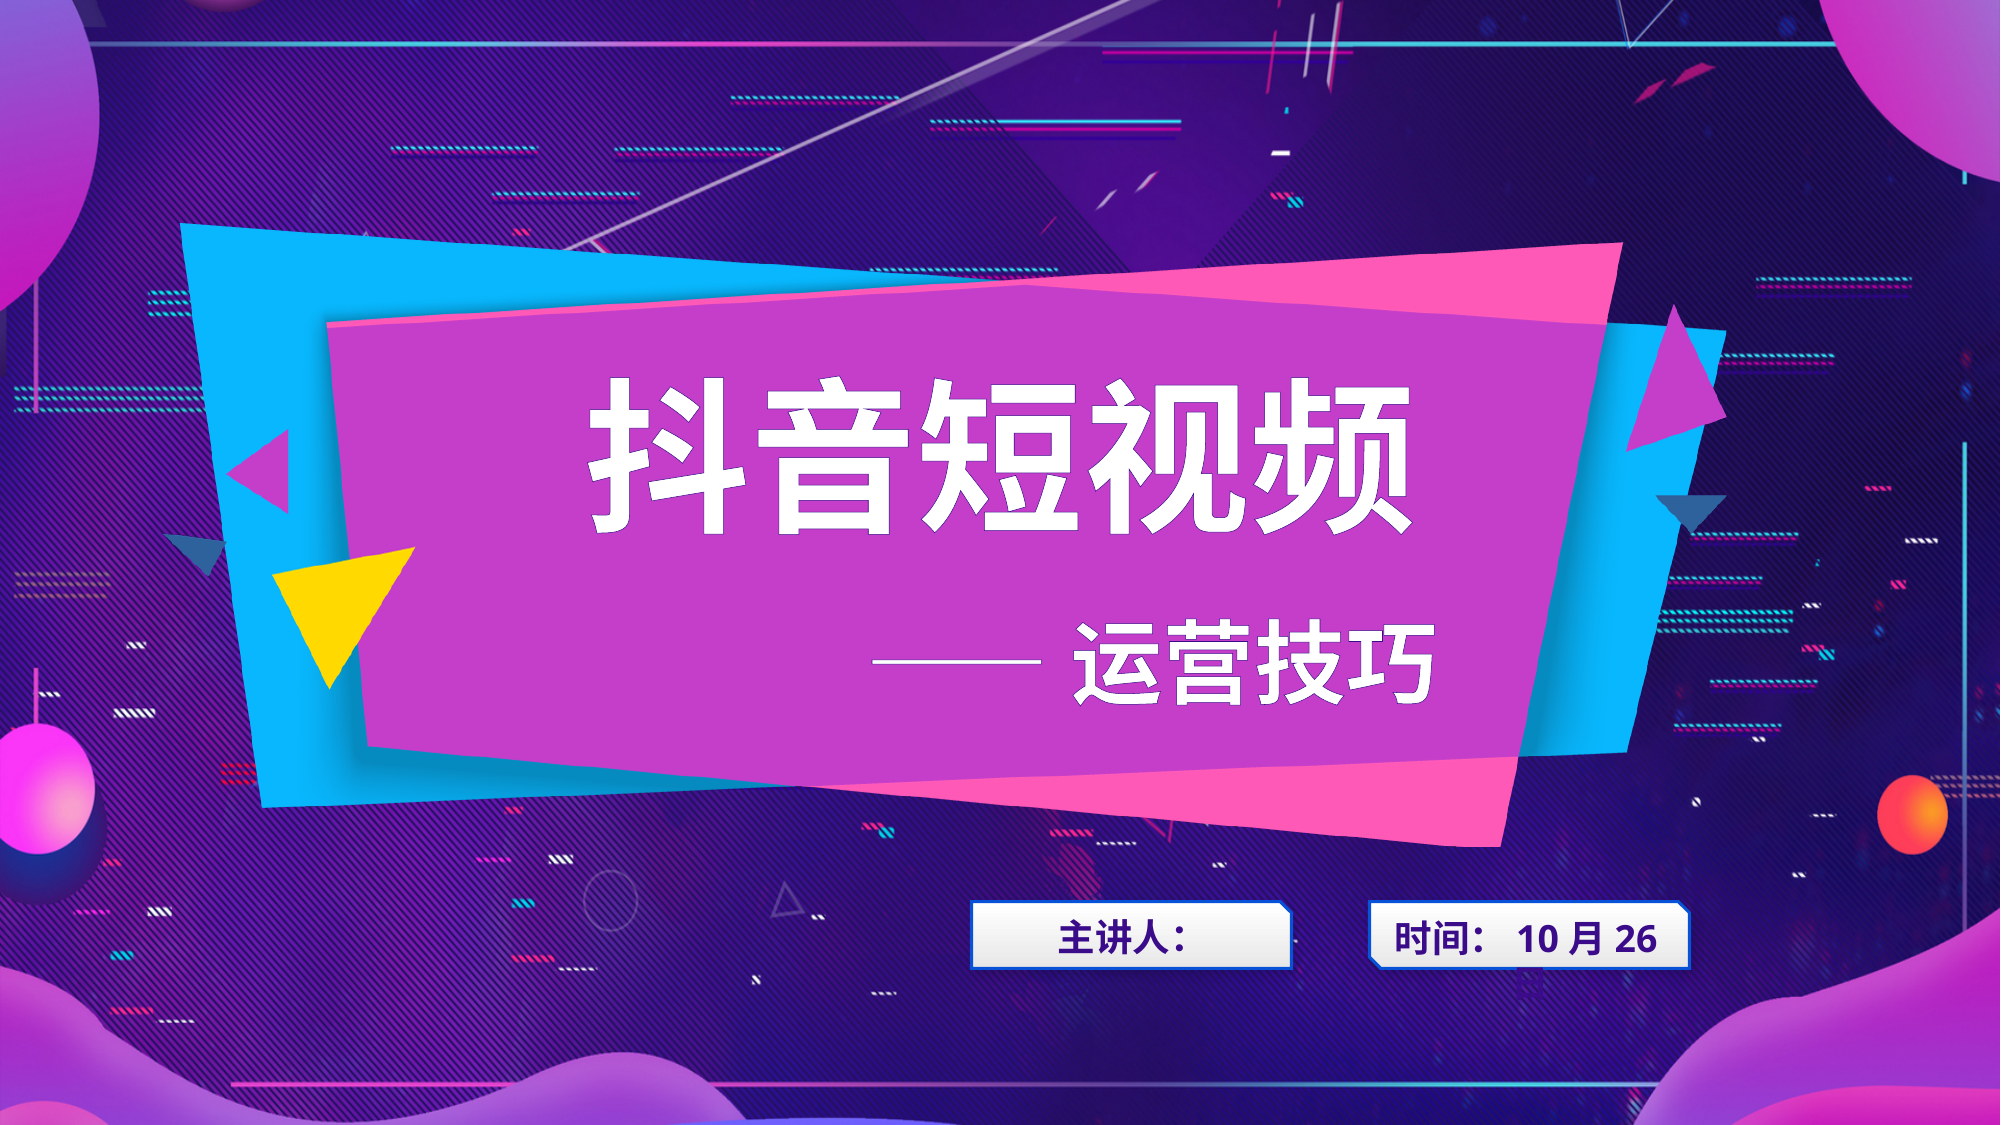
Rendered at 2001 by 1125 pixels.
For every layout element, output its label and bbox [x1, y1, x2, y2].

text_box [1369, 901, 1692, 974]
text_box [971, 901, 1292, 969]
picture [0, 0, 2000, 1125]
